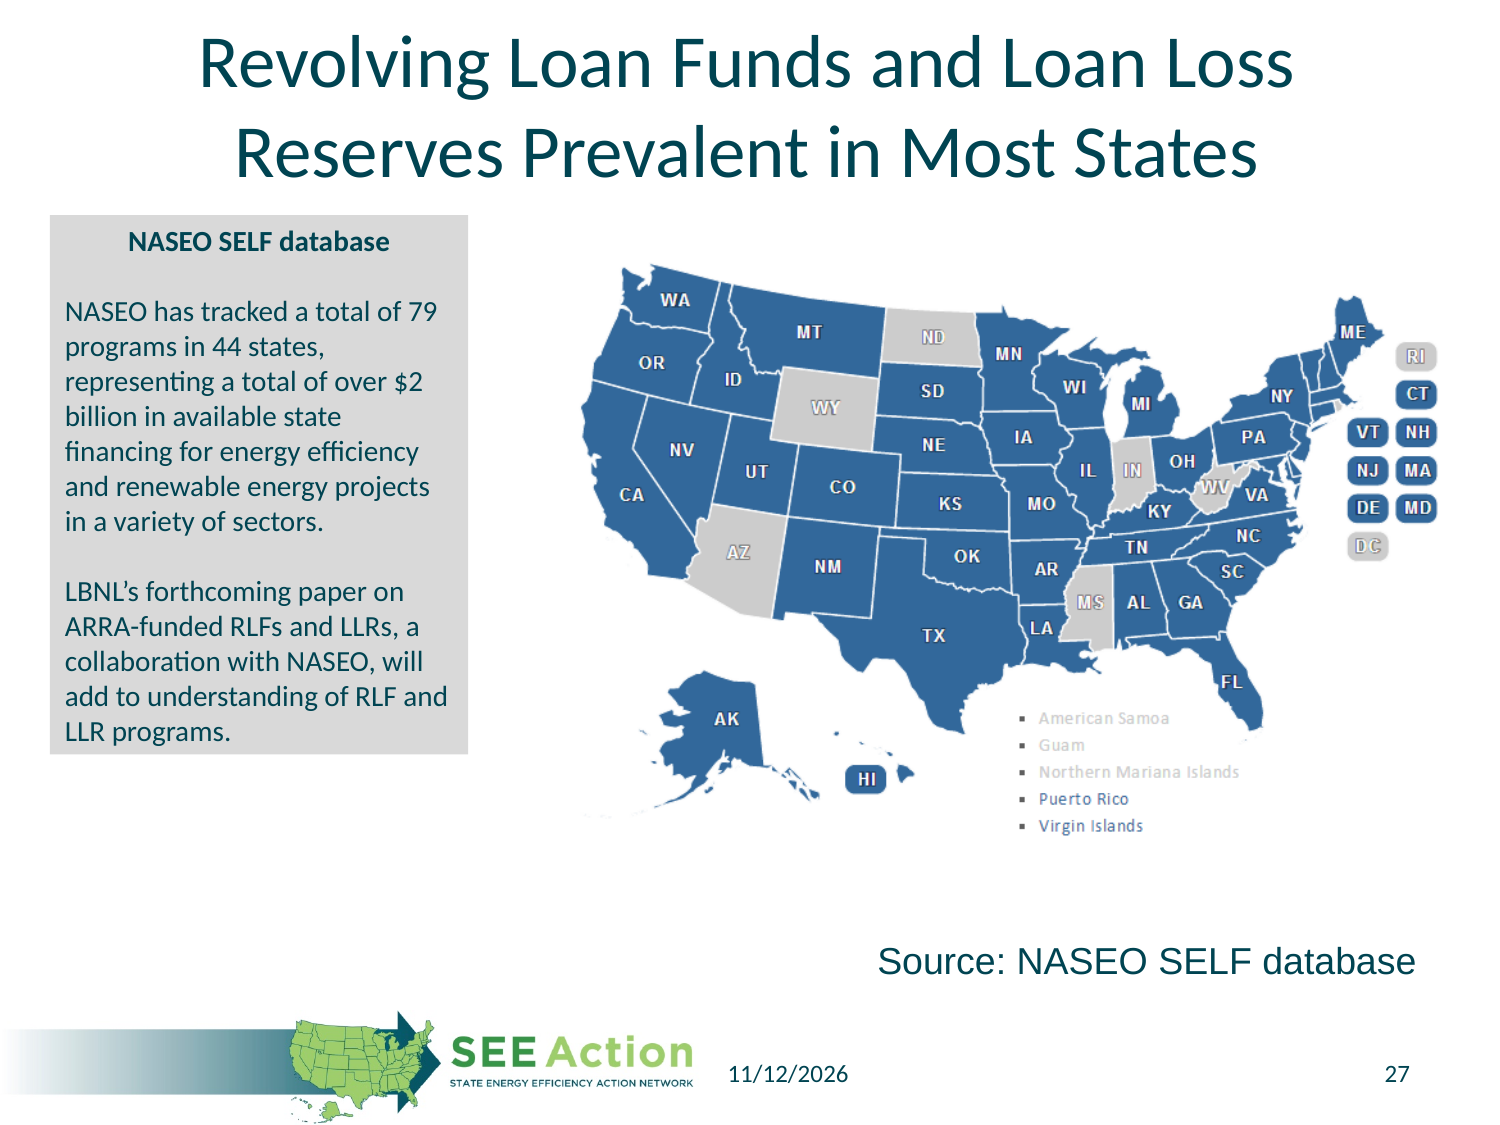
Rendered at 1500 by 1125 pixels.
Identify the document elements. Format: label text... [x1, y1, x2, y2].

text_box NASEO SELF database NASEO has tracked a total of 79 programs in 44 states, representing a total of over $2 billion in available state financing for energy efficiency and renewable energy projects in a variety of sectors. LBNL’s forthcoming paper on ARRA-funded RLFs and LLRs, a collaboration with NASEO, will add to understanding of RLF and LLR programs. [48, 213, 470, 756]
slide_number 26 [1074, 1042, 1425, 1103]
picture [0, 1010, 713, 1125]
title Revolving Loan Funds and Loan Loss Reserves Prevalent in Most States [71, 8, 1423, 197]
picture [562, 209, 1462, 884]
text_box Source: NASEO SELF database [862, 929, 1500, 990]
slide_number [712, 1042, 1063, 1103]
